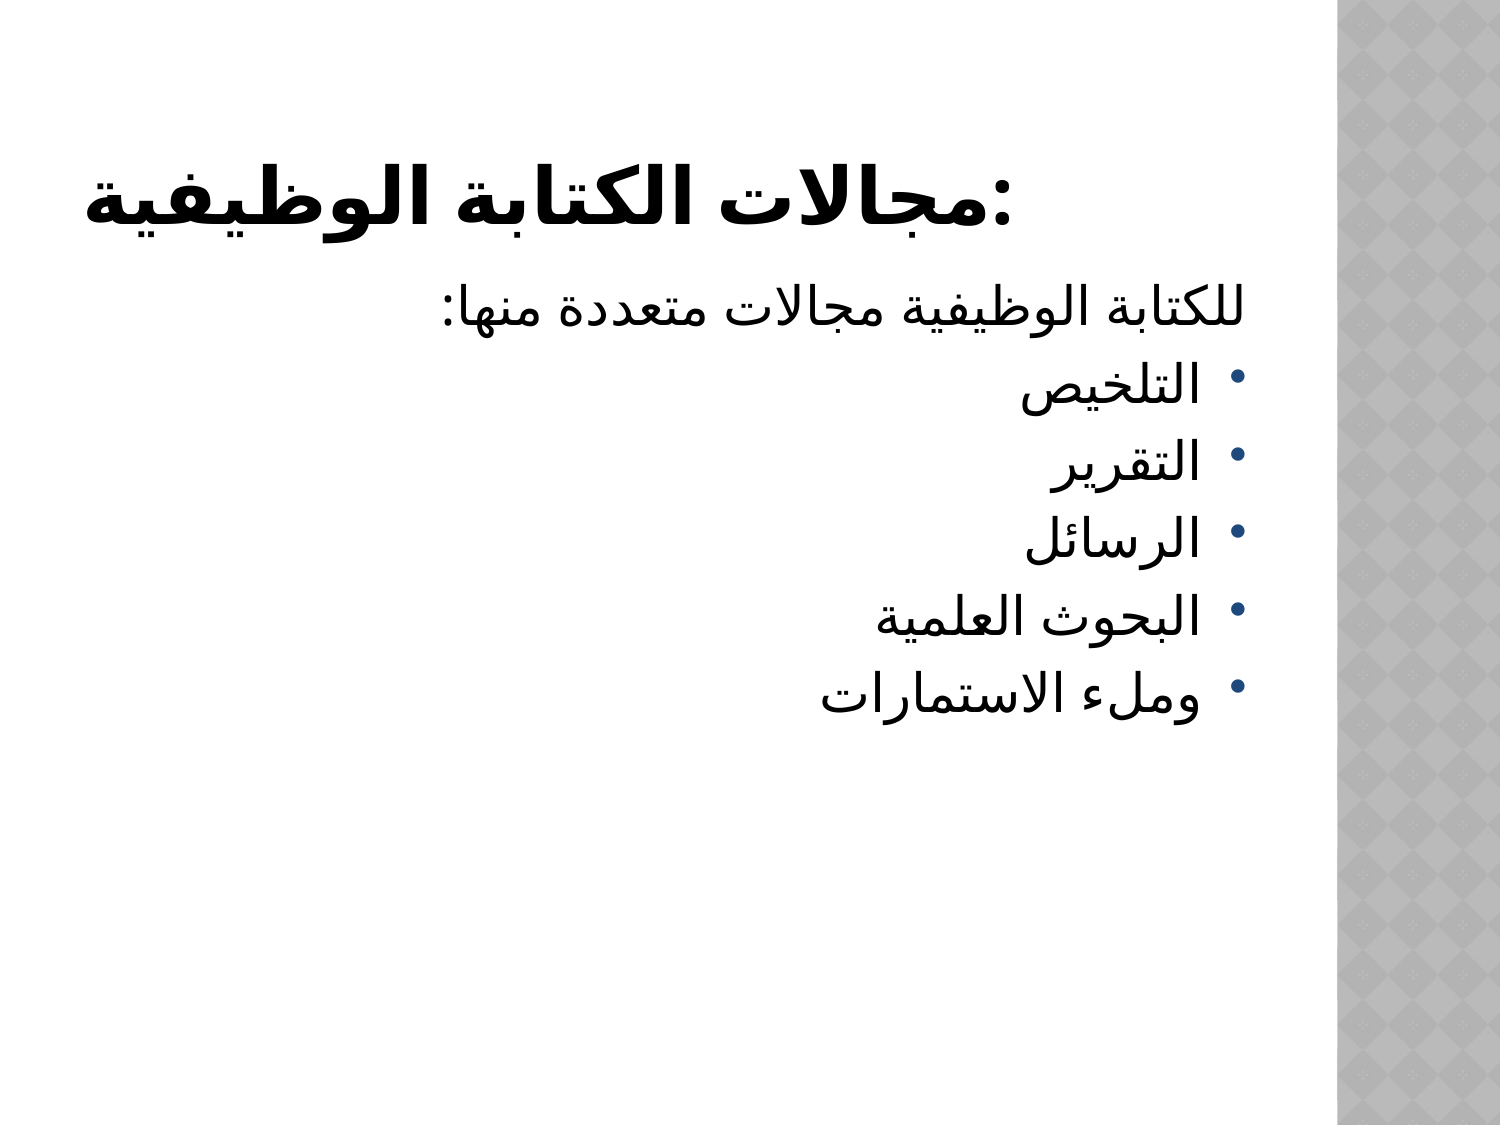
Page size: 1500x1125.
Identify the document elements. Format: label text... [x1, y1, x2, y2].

list للكتابة الوظيفية مجالات متعددة منها: التلخيص التقرير الرسائل البحوث العلمية وملء الاستمارات [75, 264, 1263, 1059]
title مجالات الكتابة الوظيفية: [75, 52, 1263, 240]
